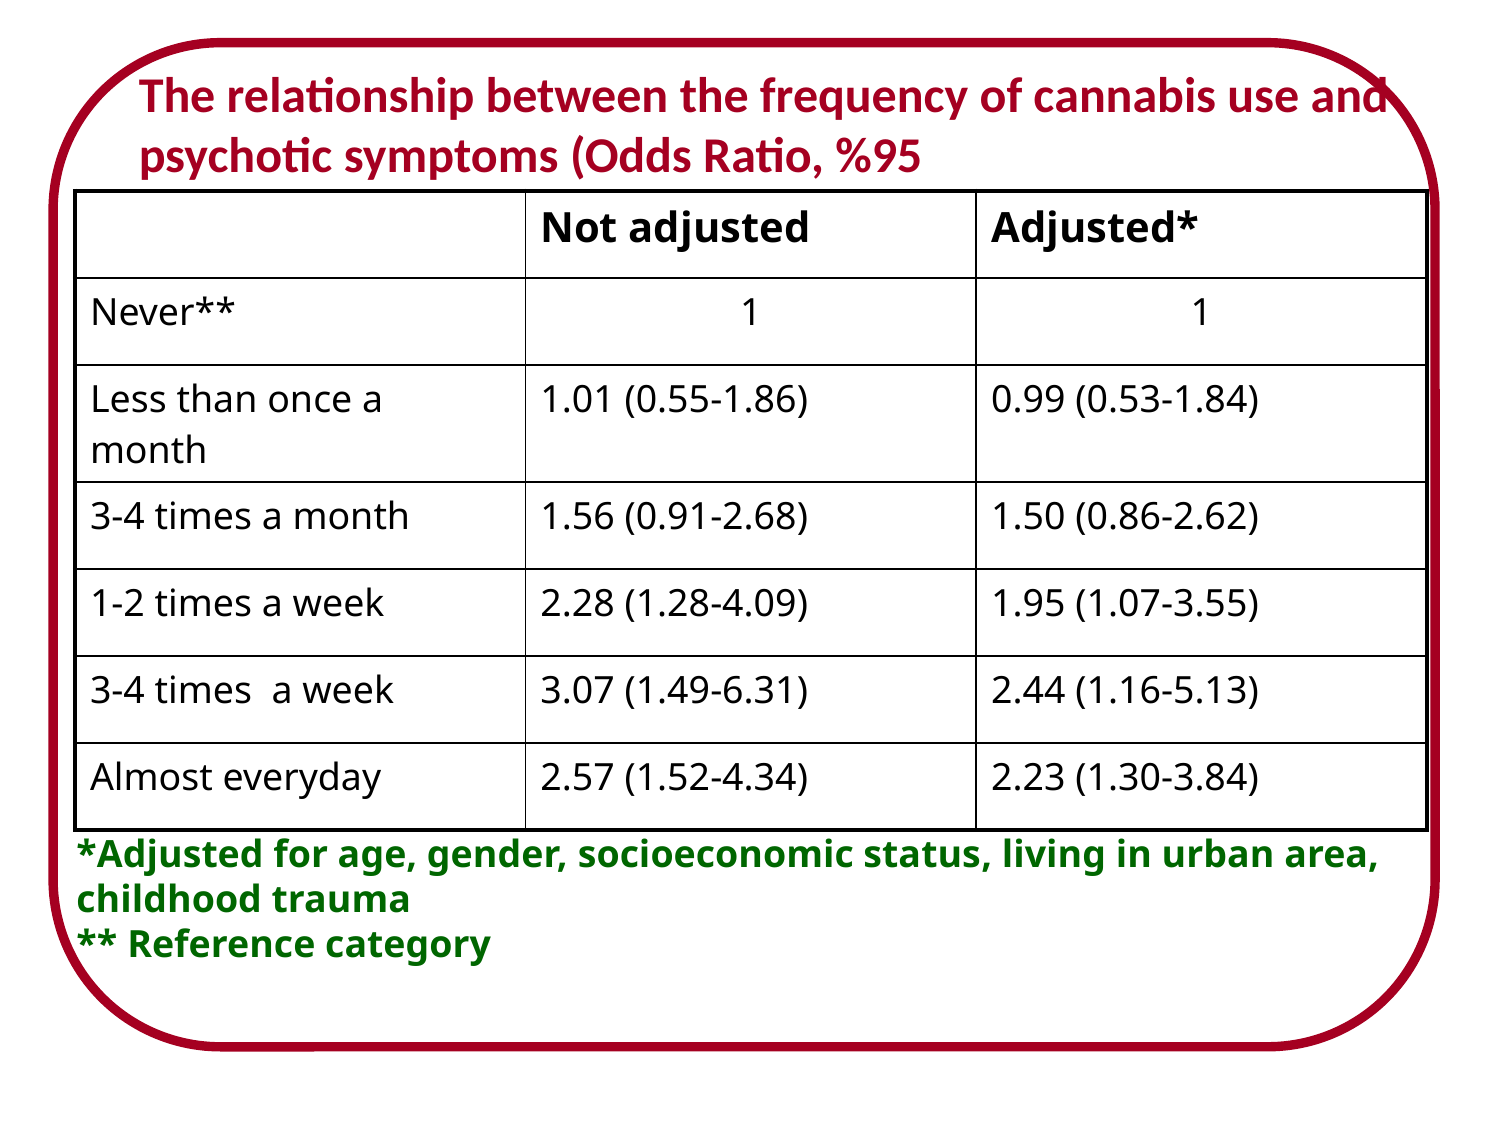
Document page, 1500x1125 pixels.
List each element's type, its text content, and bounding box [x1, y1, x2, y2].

table_cell 2.23 (1.30-3.84) [977, 744, 1425, 822]
text_box [49, 883, 61, 944]
table_cell 2.57 (1.52-4.34) [526, 744, 975, 822]
table_header [77, 193, 525, 277]
table_cell 2.44 (1.16-5.13) [977, 657, 1425, 742]
table_cell 1 [526, 279, 975, 364]
table_cell 1.56 (0.91-2.68) [526, 483, 975, 568]
table_cell 0.99 (0.53-1.84) [977, 366, 1425, 481]
text_box *Adjusted for age, gender, socioeconomic status, living in urban area, childhood trauma ** Reference category [61, 822, 1500, 973]
text_box The relationship between the frequency of cannabis use and psychotic symptoms (Odds Ratio, %95 [123, 54, 1483, 190]
table_cell 2.28 (1.28-4.09) [526, 570, 975, 655]
table_header Not adjusted [526, 193, 975, 277]
table_cell 1-2 times a week [77, 570, 525, 655]
table_cell 1.50 (0.86-2.62) [977, 483, 1425, 568]
table_cell 1 [977, 279, 1425, 364]
table_cell Almost everyday [77, 744, 525, 822]
table_cell 3-4 times a week [77, 657, 525, 742]
table_cell Never** [77, 279, 525, 364]
table_cell 3.07 (1.49-6.31) [526, 657, 975, 742]
table_cell 3-4 times a month [77, 483, 525, 568]
table_cell 1.95 (1.07-3.55) [977, 570, 1425, 655]
table_cell Less than once a month [77, 366, 525, 481]
table_cell 1.01 (0.55-1.86) [526, 366, 975, 481]
table_header Adjusted* [977, 193, 1425, 277]
